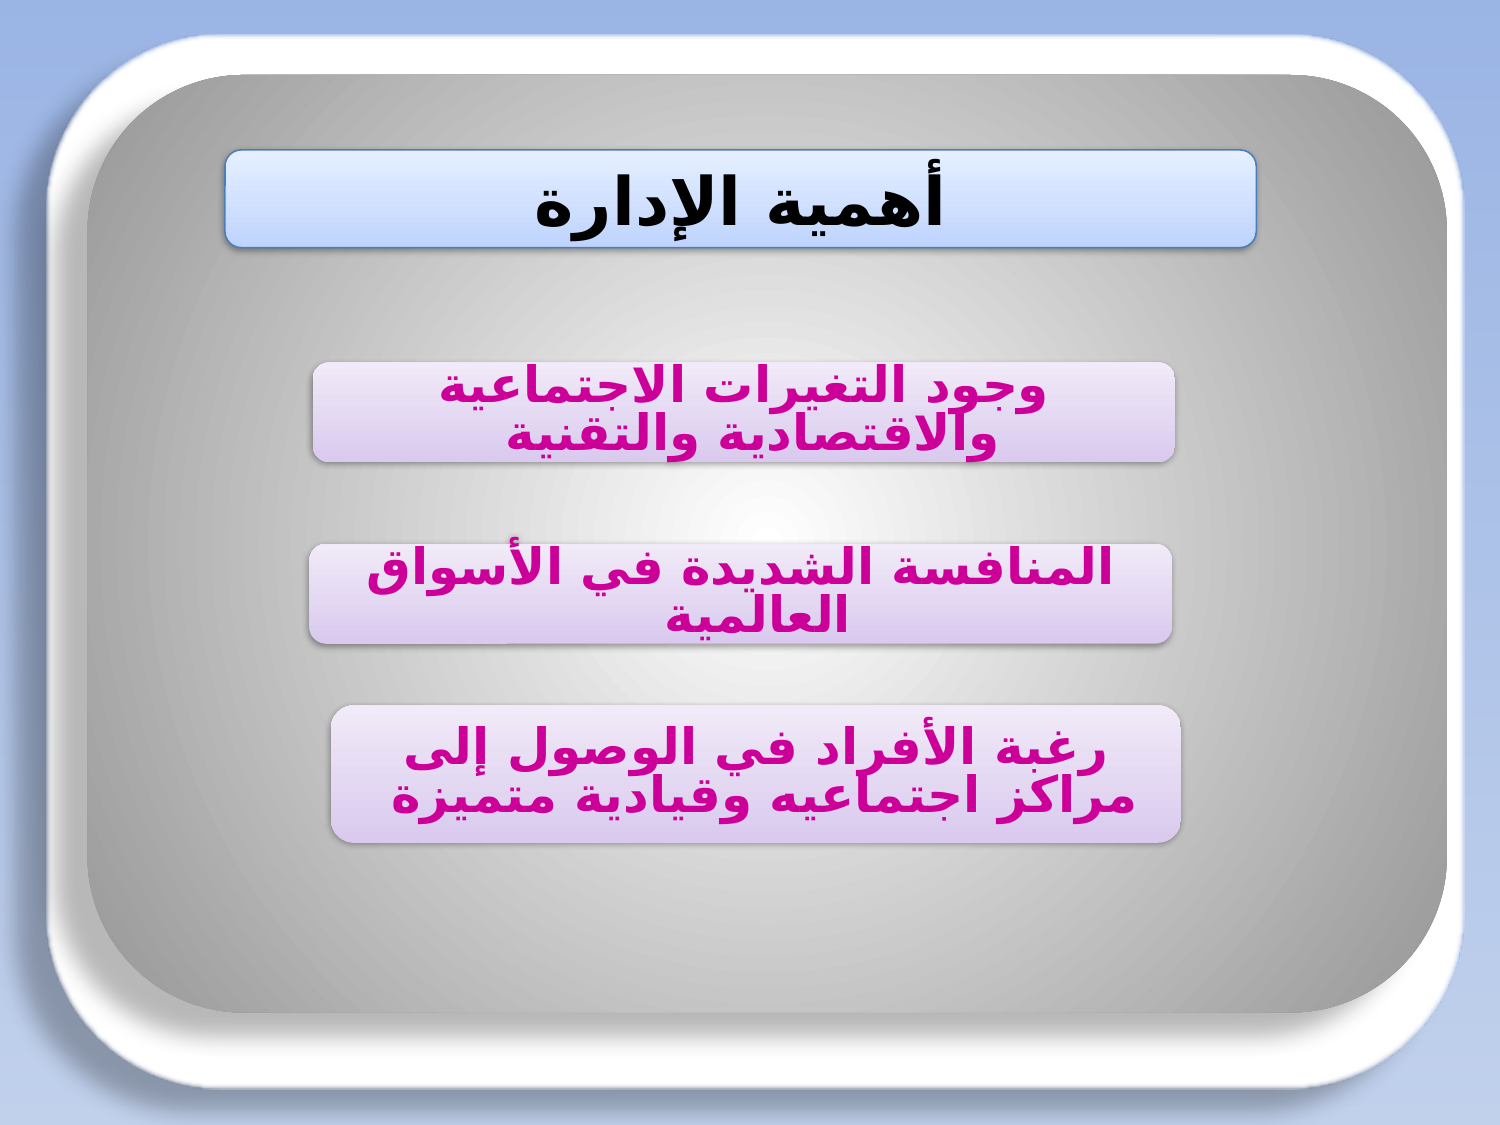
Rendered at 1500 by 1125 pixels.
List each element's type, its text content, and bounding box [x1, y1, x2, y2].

text_box المنافسة الشديدة في الأسواق العالمية [308, 543, 1173, 645]
text_box [0, 0, 1500, 1125]
text_box وجود التغيرات الاجتماعية والاقتصادية والتقنية [311, 361, 1176, 464]
text_box [51, 34, 1468, 1089]
text_box [85, 72, 1450, 1015]
text_box رغبة الأفراد في الوصول إلى مراكز اجتماعيه وقيادية متميزة [330, 704, 1182, 844]
text_box أهمية الإدارة [224, 149, 1258, 249]
